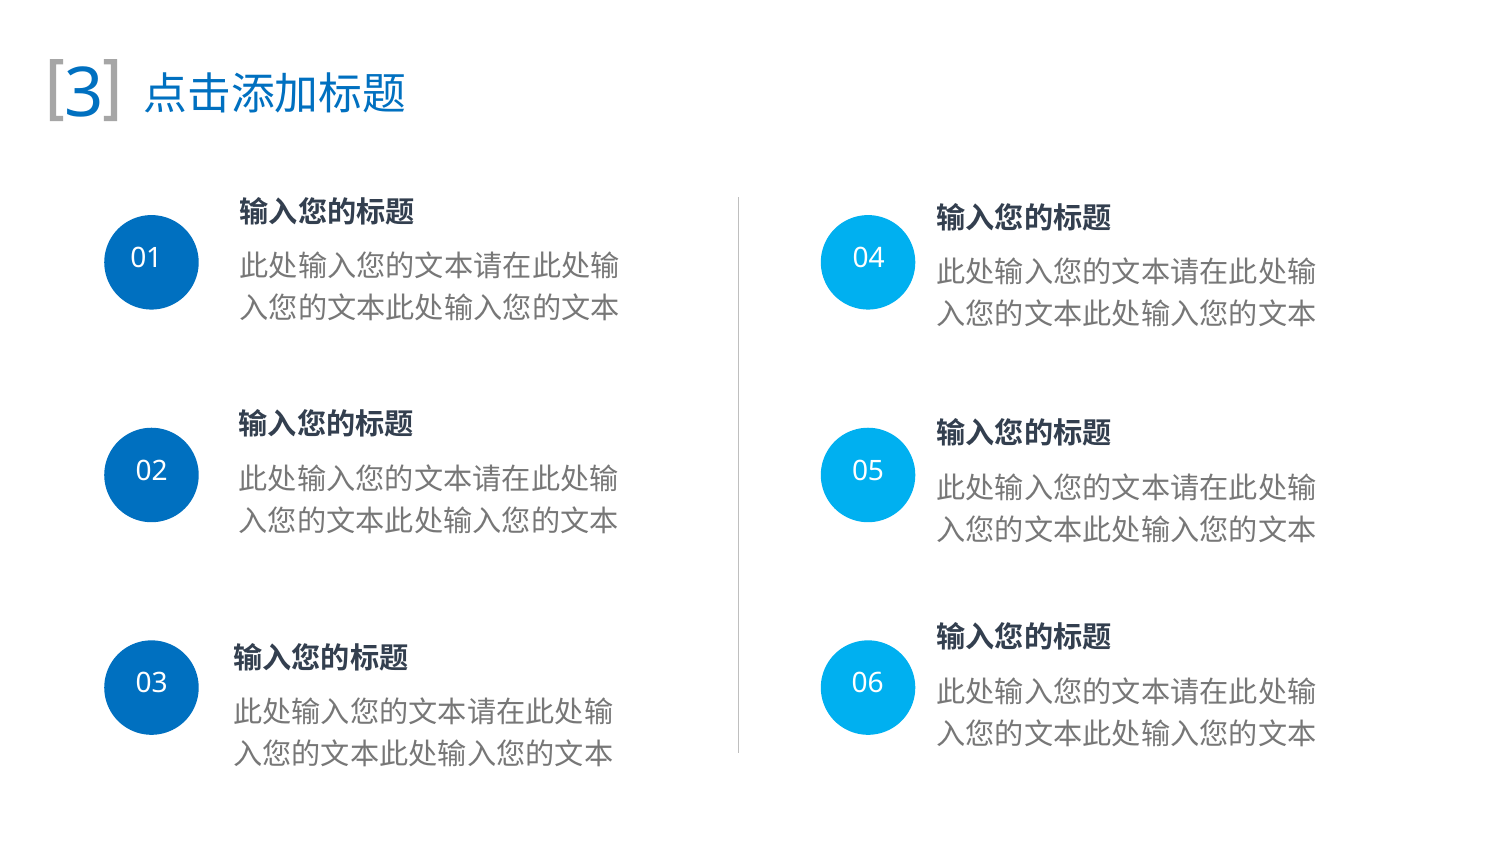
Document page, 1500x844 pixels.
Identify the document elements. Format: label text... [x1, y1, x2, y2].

text_box 点击添加标题 [128, 58, 421, 126]
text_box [820, 215, 916, 310]
text_box 输入您的标题 此处输入您的文本请在此处输入您的文本此处输入您的文本 [921, 611, 1353, 777]
text_box [103, 59, 118, 122]
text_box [820, 640, 916, 735]
text_box 输入您的标题 此处输入您的文本请在此处输入您的文本此处输入您的文本 [921, 407, 1353, 573]
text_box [104, 640, 199, 735]
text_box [104, 427, 199, 523]
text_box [104, 215, 199, 310]
text_box 输入您的标题 此处输入您的文本请在此处输入您的文本此处输入您的文本 [921, 191, 1353, 357]
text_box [820, 427, 916, 523]
text_box 输入您的标题 此处输入您的文本请在此处输入您的文本此处输入您的文本 [224, 185, 644, 325]
text_box 输入您的标题 此处输入您的文本请在此处输入您的文本此处输入您的文本 [223, 398, 650, 543]
text_box 3 [49, 42, 119, 138]
text_box 输入您的标题 此处输入您的文本请在此处输入您的文本此处输入您的文本 [218, 631, 644, 777]
text_box [49, 59, 64, 122]
